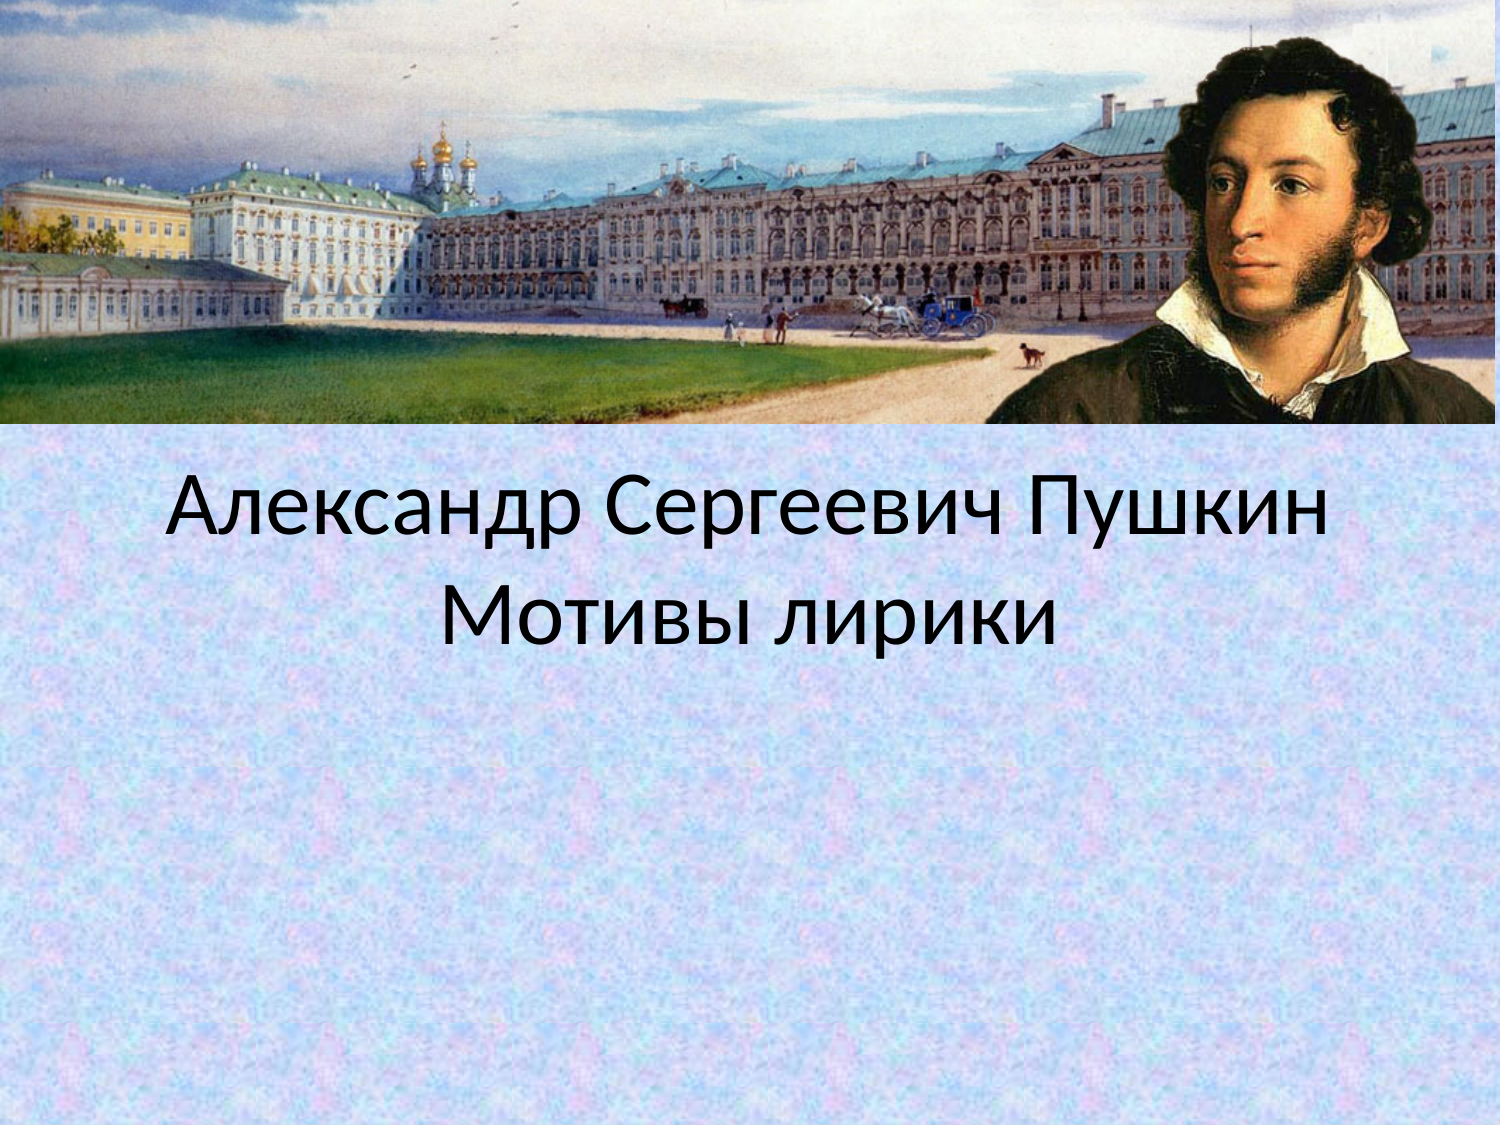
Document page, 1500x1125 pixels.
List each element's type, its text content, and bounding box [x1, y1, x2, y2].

title Александр Сергеевич Пушкин Мотивы лирики [112, 432, 1388, 674]
picture [0, 0, 1500, 1125]
